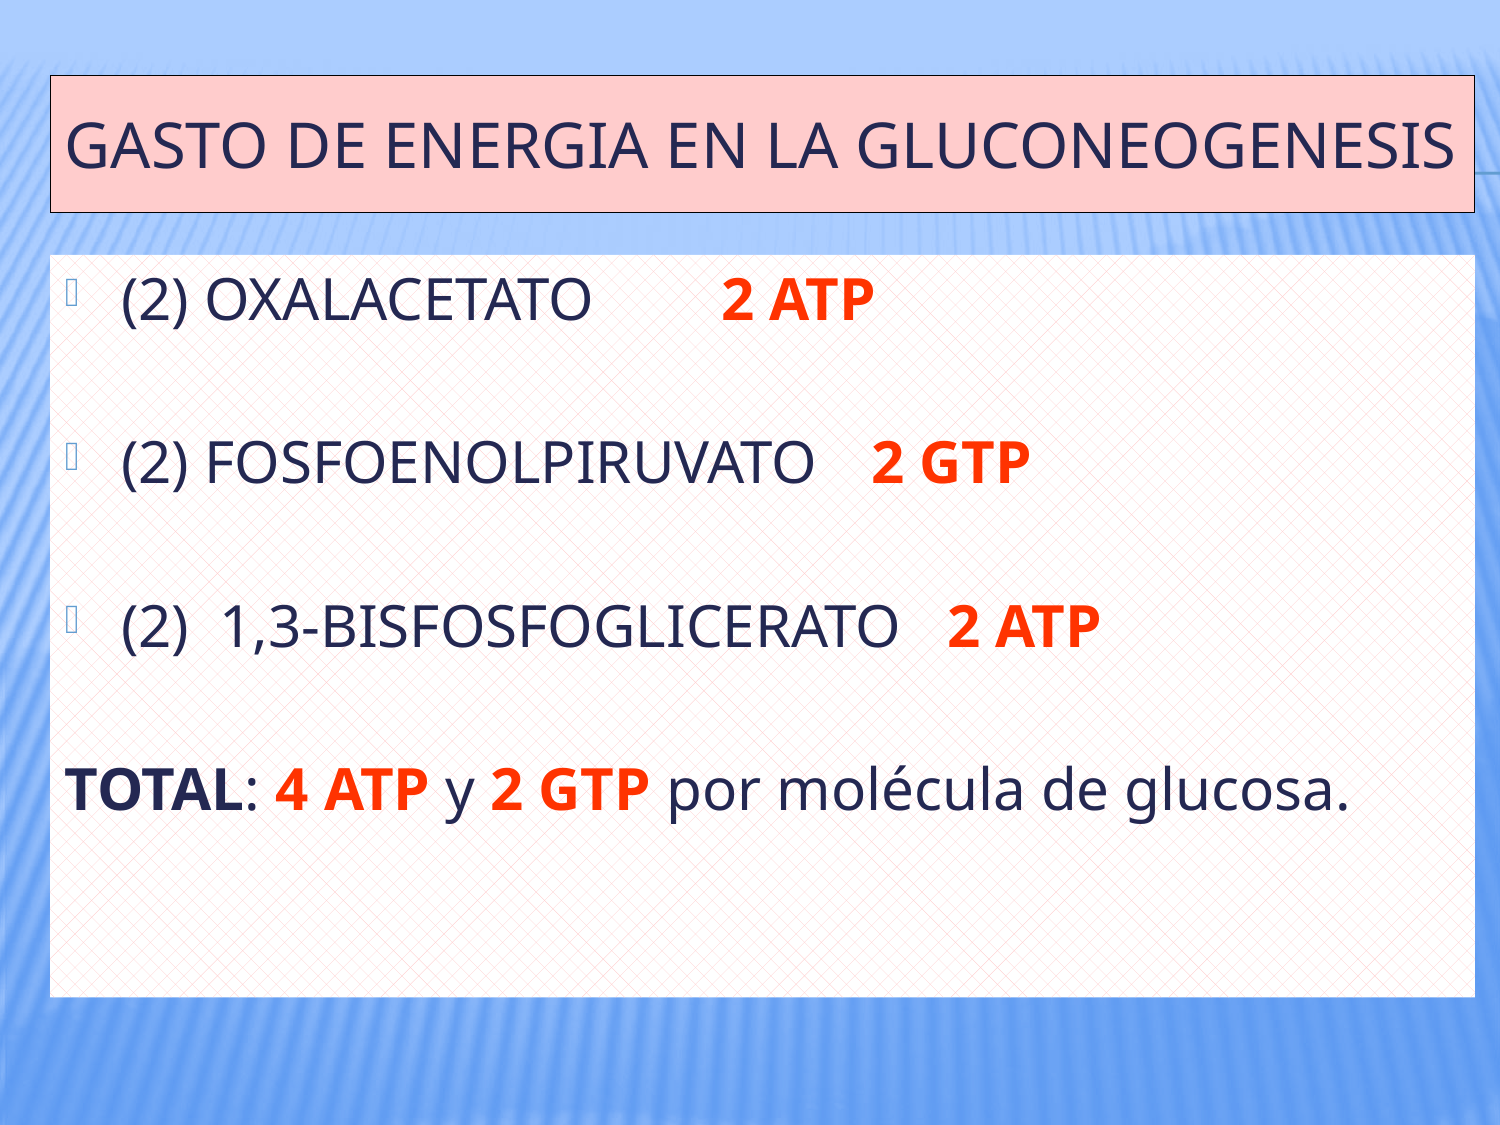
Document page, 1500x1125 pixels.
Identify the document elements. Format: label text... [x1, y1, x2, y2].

list (2) OXALACETATO 2 ATP (2) FOSFOENOLPIRUVATO 2 GTP (2) 1,3-BISFOSFOGLICERATO 2 ATP TOTAL: 4 ATP y 2 GTP por molécula de glucosa. [50, 254, 1475, 998]
title GASTO DE ENERGIA EN LA GLUCONEOGENESIS [50, 75, 1475, 213]
